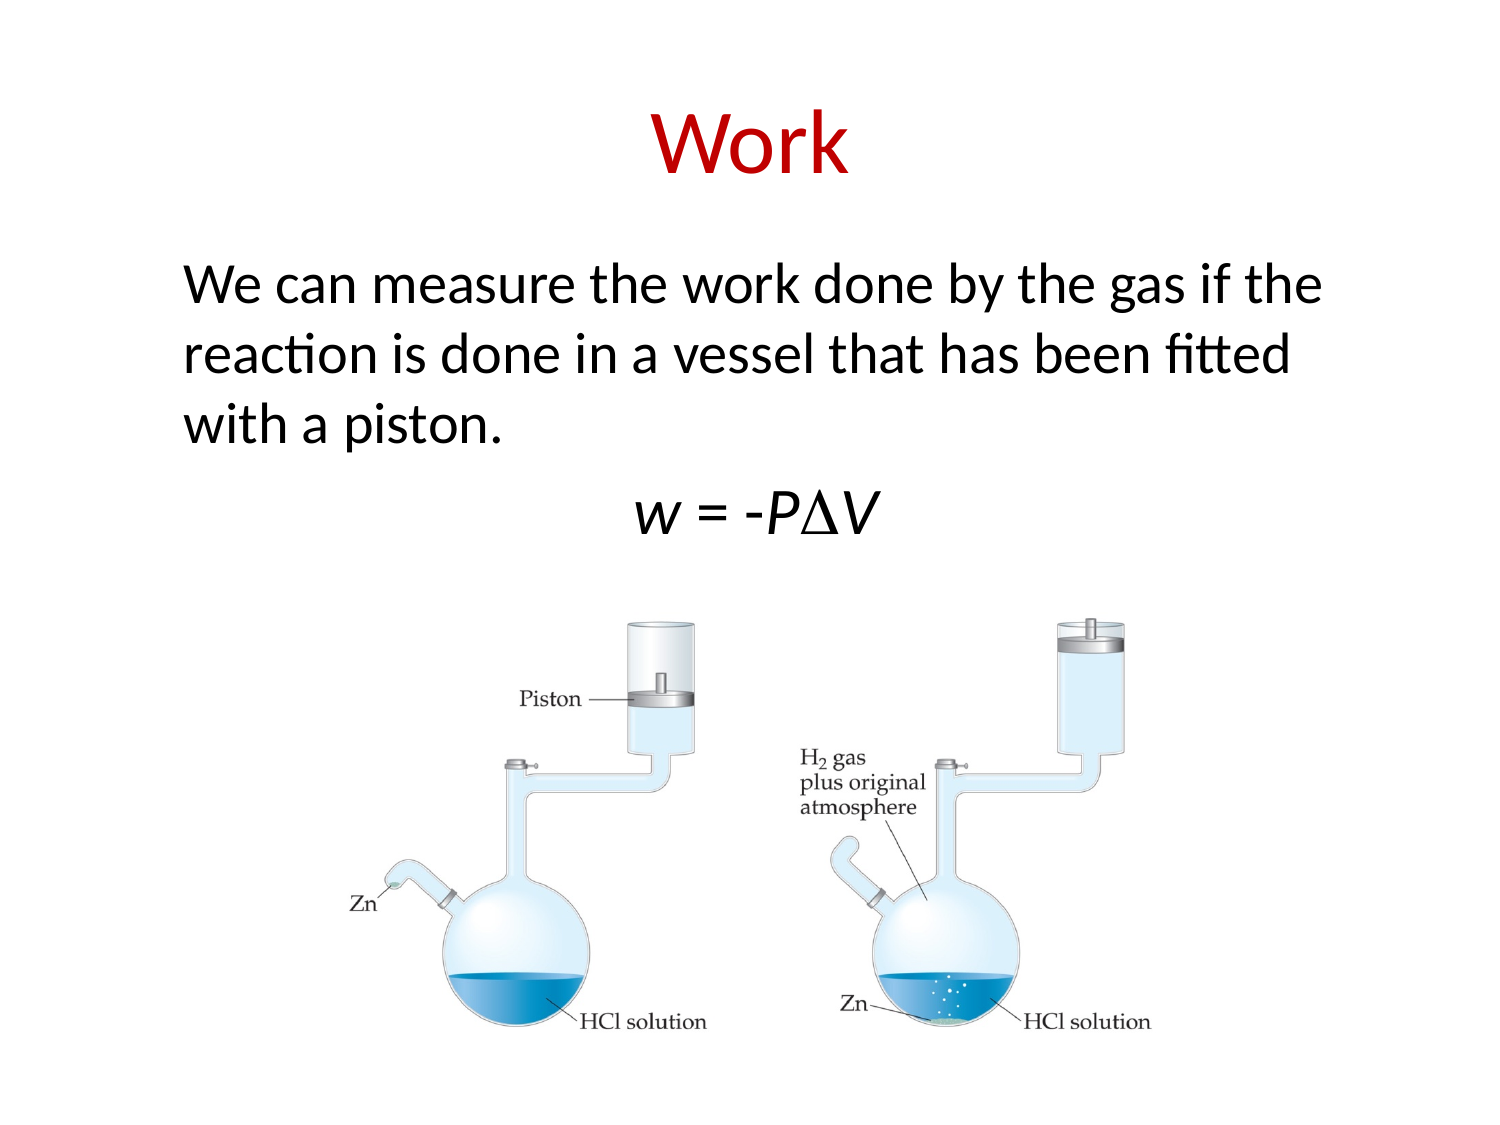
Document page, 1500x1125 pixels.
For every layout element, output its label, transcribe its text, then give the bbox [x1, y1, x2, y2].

text_box We can measure the work done by the gas if the reaction is done in a vessel that has been fitted with a piston. w = -PV [112, 237, 1388, 613]
picture [343, 611, 1157, 1063]
text_box Work [112, 74, 1388, 237]
